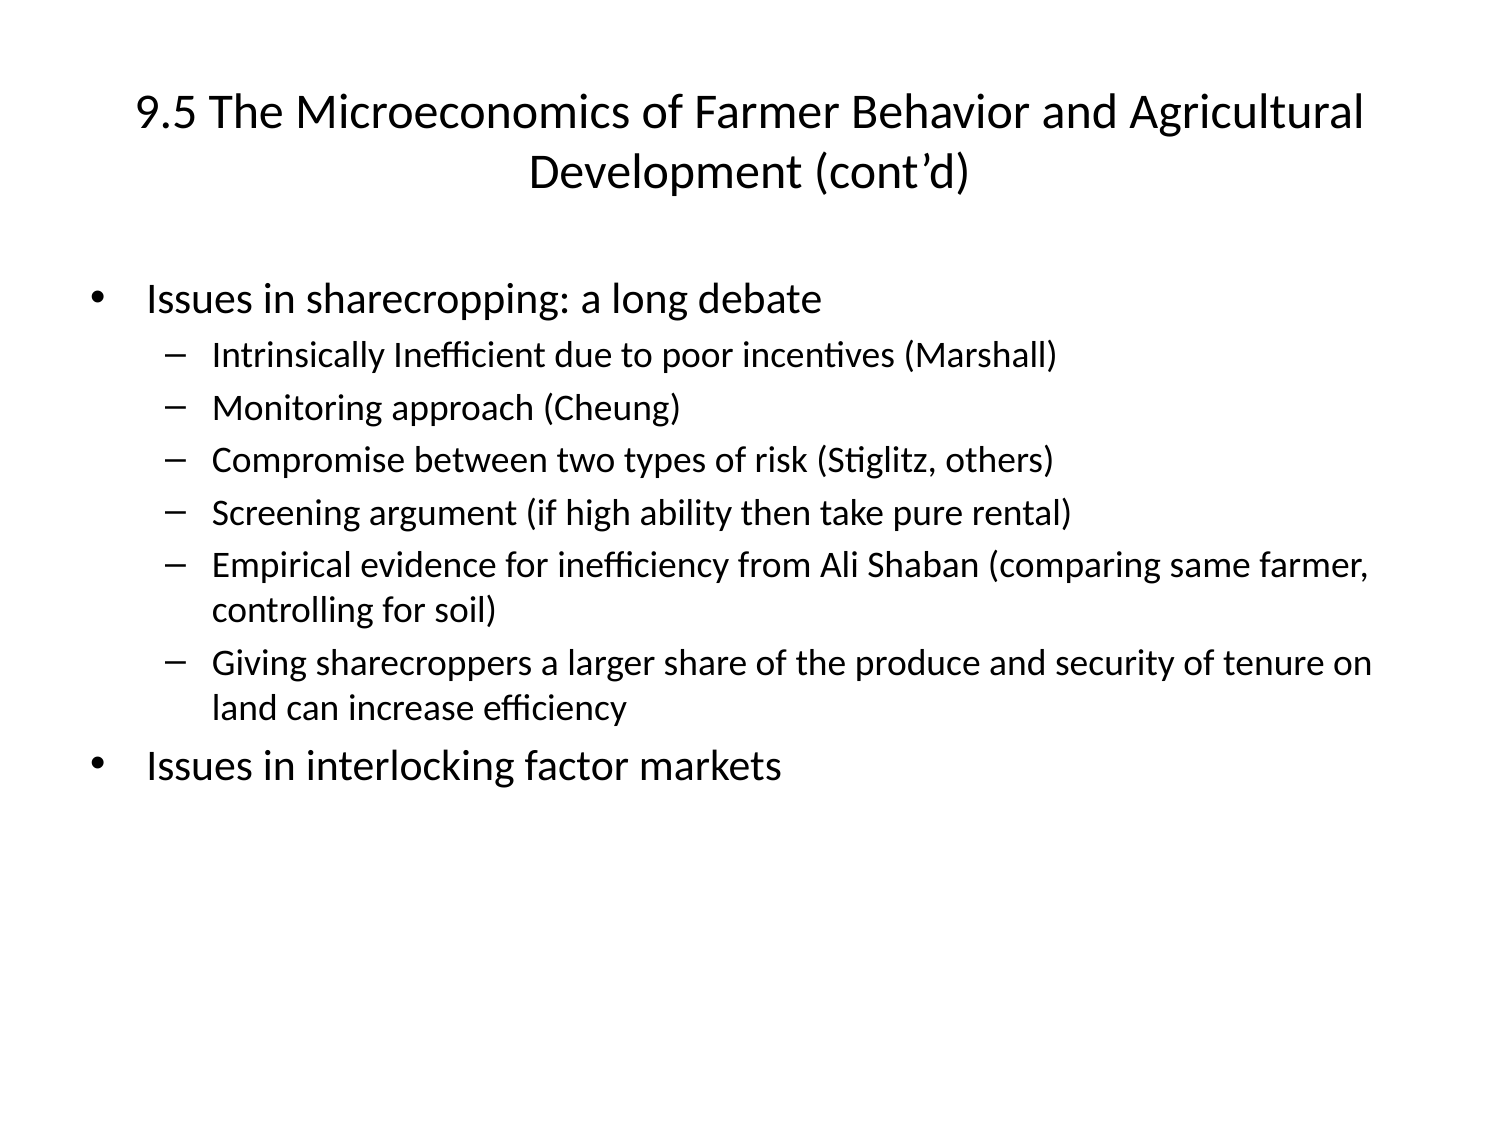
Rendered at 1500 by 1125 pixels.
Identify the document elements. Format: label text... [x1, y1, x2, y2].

list Issues in sharecropping: a long debate Intrinsically Inefficient due to poor incentives (Marshall) Monitoring approach (Cheung) Compromise between two types of risk (Stiglitz, others) Screening argument (if high ability then take pure rental) Empirical evidence for inefficiency from Ali Shaban (comparing same farmer, controlling for soil) Giving sharecroppers a larger share of the produce and security of tenure on land can increase efficiency Issues in interlocking factor markets [75, 262, 1425, 1005]
title 9.5 The Microeconomics of Farmer Behavior and Agricultural Development (cont’d) [75, 45, 1425, 233]
